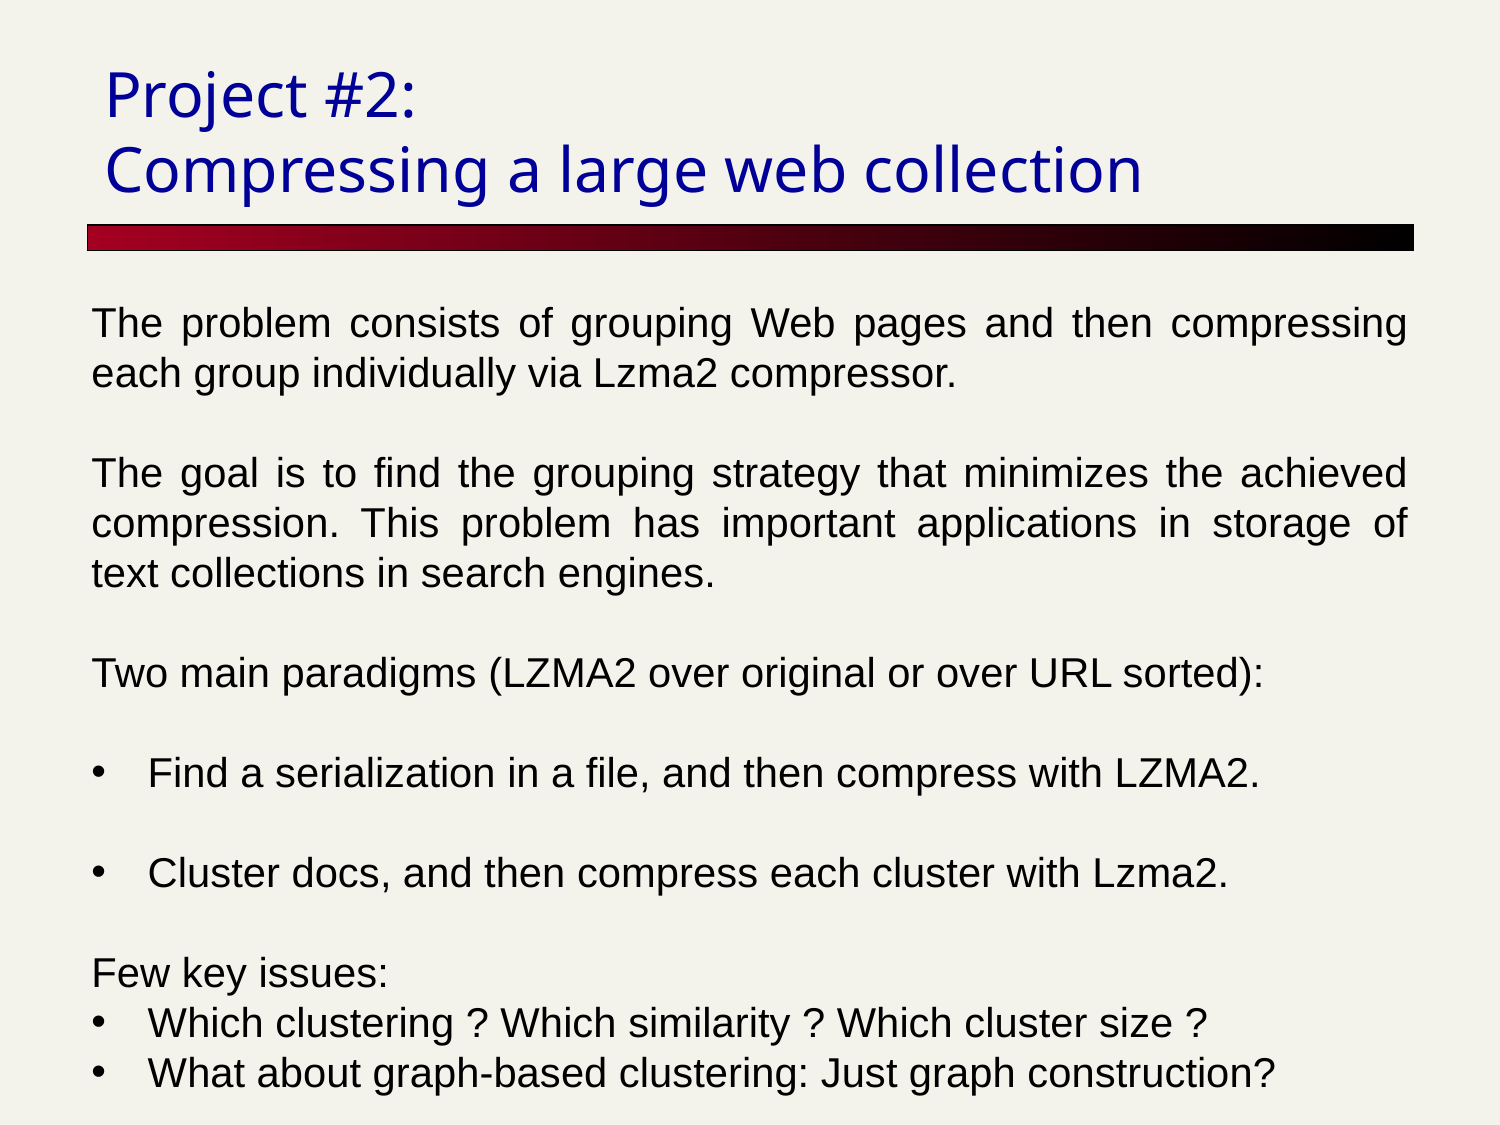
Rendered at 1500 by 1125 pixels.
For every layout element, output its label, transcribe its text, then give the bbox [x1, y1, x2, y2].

title Project #2: Compressing a large web collection [88, 125, 1365, 213]
text_box The problem consists of grouping Web pages and then compressing each group individually via Lzma2 compressor. The goal is to find the grouping strategy that minimizes the achieved compression. This problem has important applications in storage of text collections in search engines. Two main paradigms (LZMA2 over original or over URL sorted): Find a serialization in a file, and then compress with LZMA2. Cluster docs, and then compress each cluster with Lzma2. Few key issues: Which clustering ? Which similarity ? Which cluster size ? What about graph-based clustering: Just graph construction? [76, 288, 1424, 1104]
